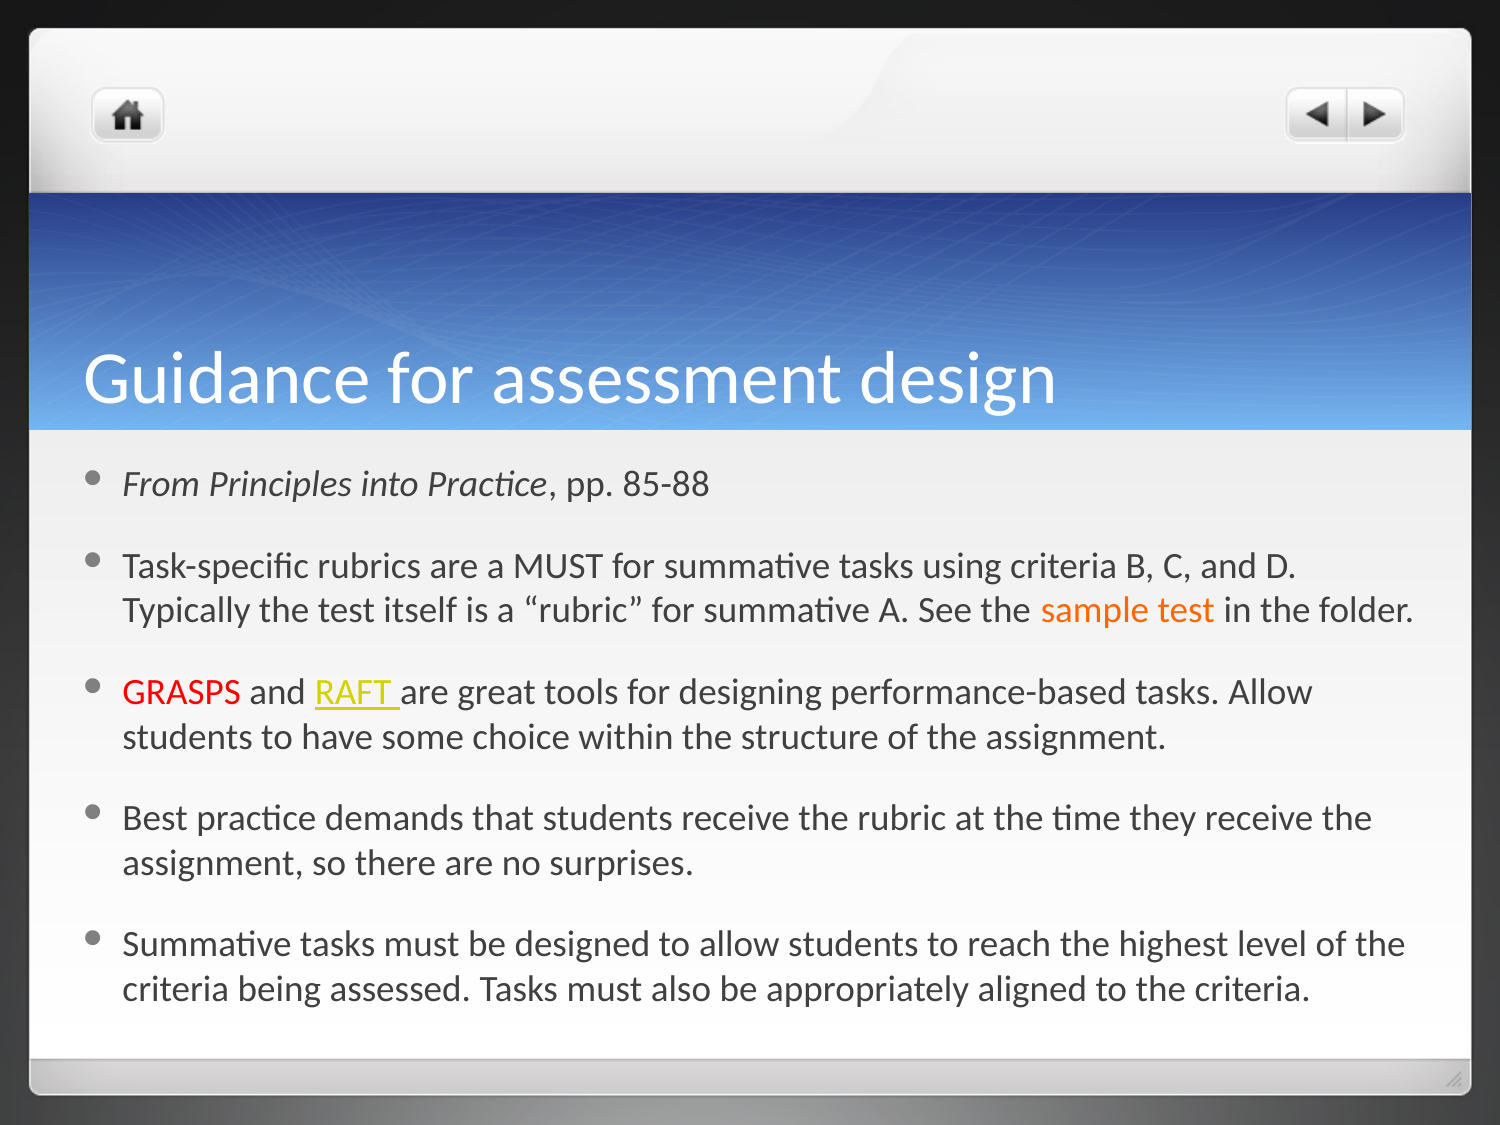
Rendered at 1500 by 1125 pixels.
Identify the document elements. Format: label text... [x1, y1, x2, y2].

list From Principles into Practice, pp. 85-88 Task-specific rubrics are a MUST for summative tasks using criteria B, C, and D. Typically the test itself is a “rubric” for summative A. See the sample test in the folder. GRASPS and RAFT are great tools for designing performance-based tasks. Allow students to have some choice within the structure of the assignment. Best practice demands that students receive the rubric at the time they receive the assignment, so there are no surprises. Summative tasks must be designed to allow students to reach the highest level of the criteria being assessed. Tasks must also be appropriately aligned to the criteria. [68, 452, 1432, 1025]
picture [0, 0, 1500, 1125]
title Guidance for assessment design [68, 238, 1432, 427]
